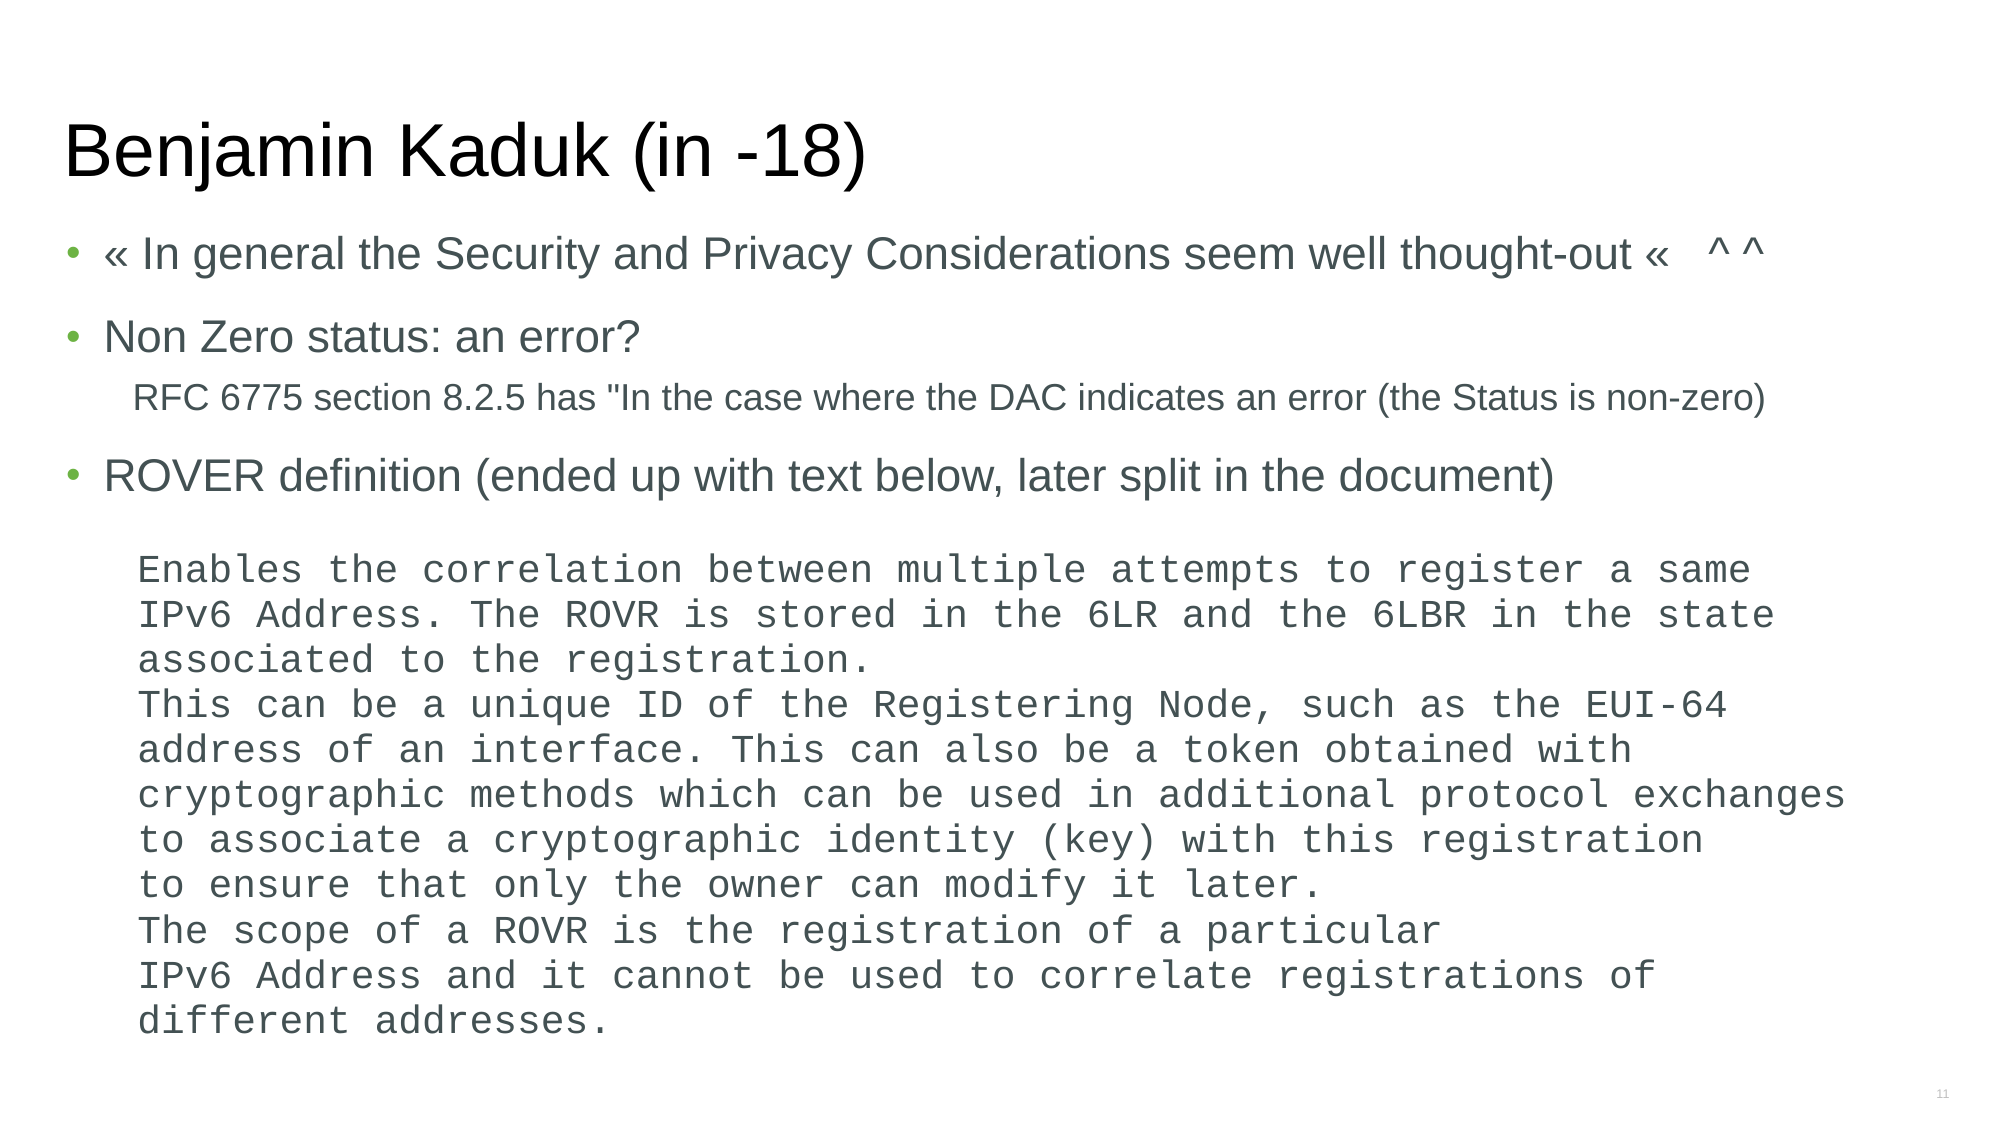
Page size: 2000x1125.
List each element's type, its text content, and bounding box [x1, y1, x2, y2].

list « In general the Security and Privacy Considerations seem well thought-out « ^ ^ Non Zero status: an error? RFC 6775 section 8.2.5 has "In the case where the DAC indicates an error (the Status is non-zero) ROVER definition (ended up with text below, later split in the document) Enables the correlation between multiple attempts to register a same IPv6 Address. The ROVR is stored in the 6LR and the 6LBR in the state associated to the registration. This can be a unique ID of the Registering Node, such as the EUI-64 address of an interface. This can also be a token obtained with cryptographic methods which can be used in additional protocol exchanges to associate a cryptographic identity (key) with this registration to ensure that only the owner can modify it later. The scope of a ROVR is the registration of a particular IPv6 Address and it cannot be used to correlate registrations of different addresses. [51, 220, 1926, 1077]
title Benjamin Kaduk (in -18) [50, 70, 1927, 209]
